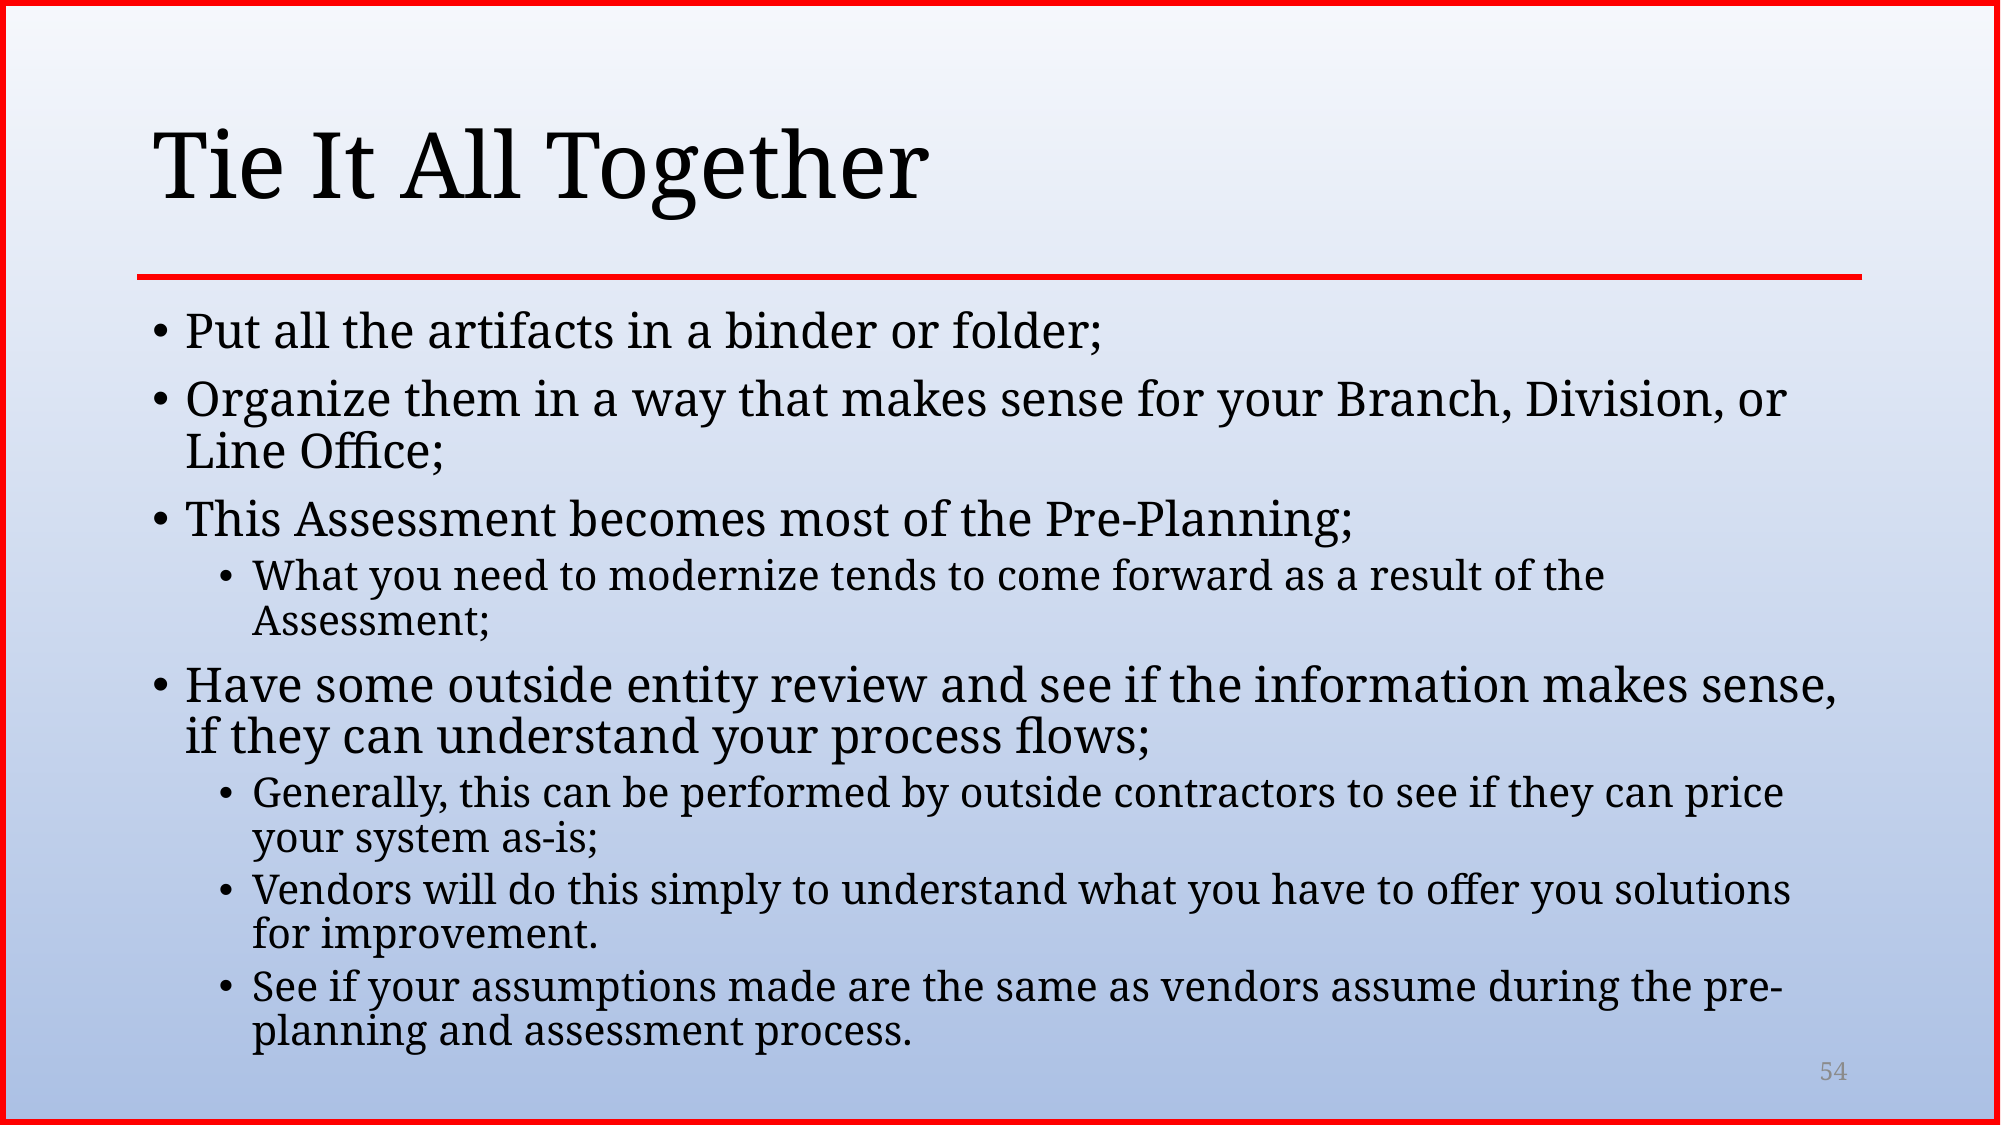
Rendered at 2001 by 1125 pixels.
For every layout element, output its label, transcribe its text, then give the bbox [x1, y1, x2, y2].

slide_number 54 [1412, 1042, 1863, 1103]
list Put all the artifacts in a binder or folder; Organize them in a way that makes sense for your Branch, Division, or Line Office; This Assessment becomes most of the Pre-Planning; What you need to modernize tends to come forward as a result of the Assessment; Have some outside entity review and see if the information makes sense, if they can understand your process flows; Generally, this can be performed by outside contractors to see if they can price your system as-is; Vendors will do this simply to understand what you have to offer you solutions for improvement. See if your assumptions made are the same as vendors assume during the pre-planning and assessment process. [137, 299, 1863, 1066]
title Tie It All Together [137, 59, 1863, 278]
